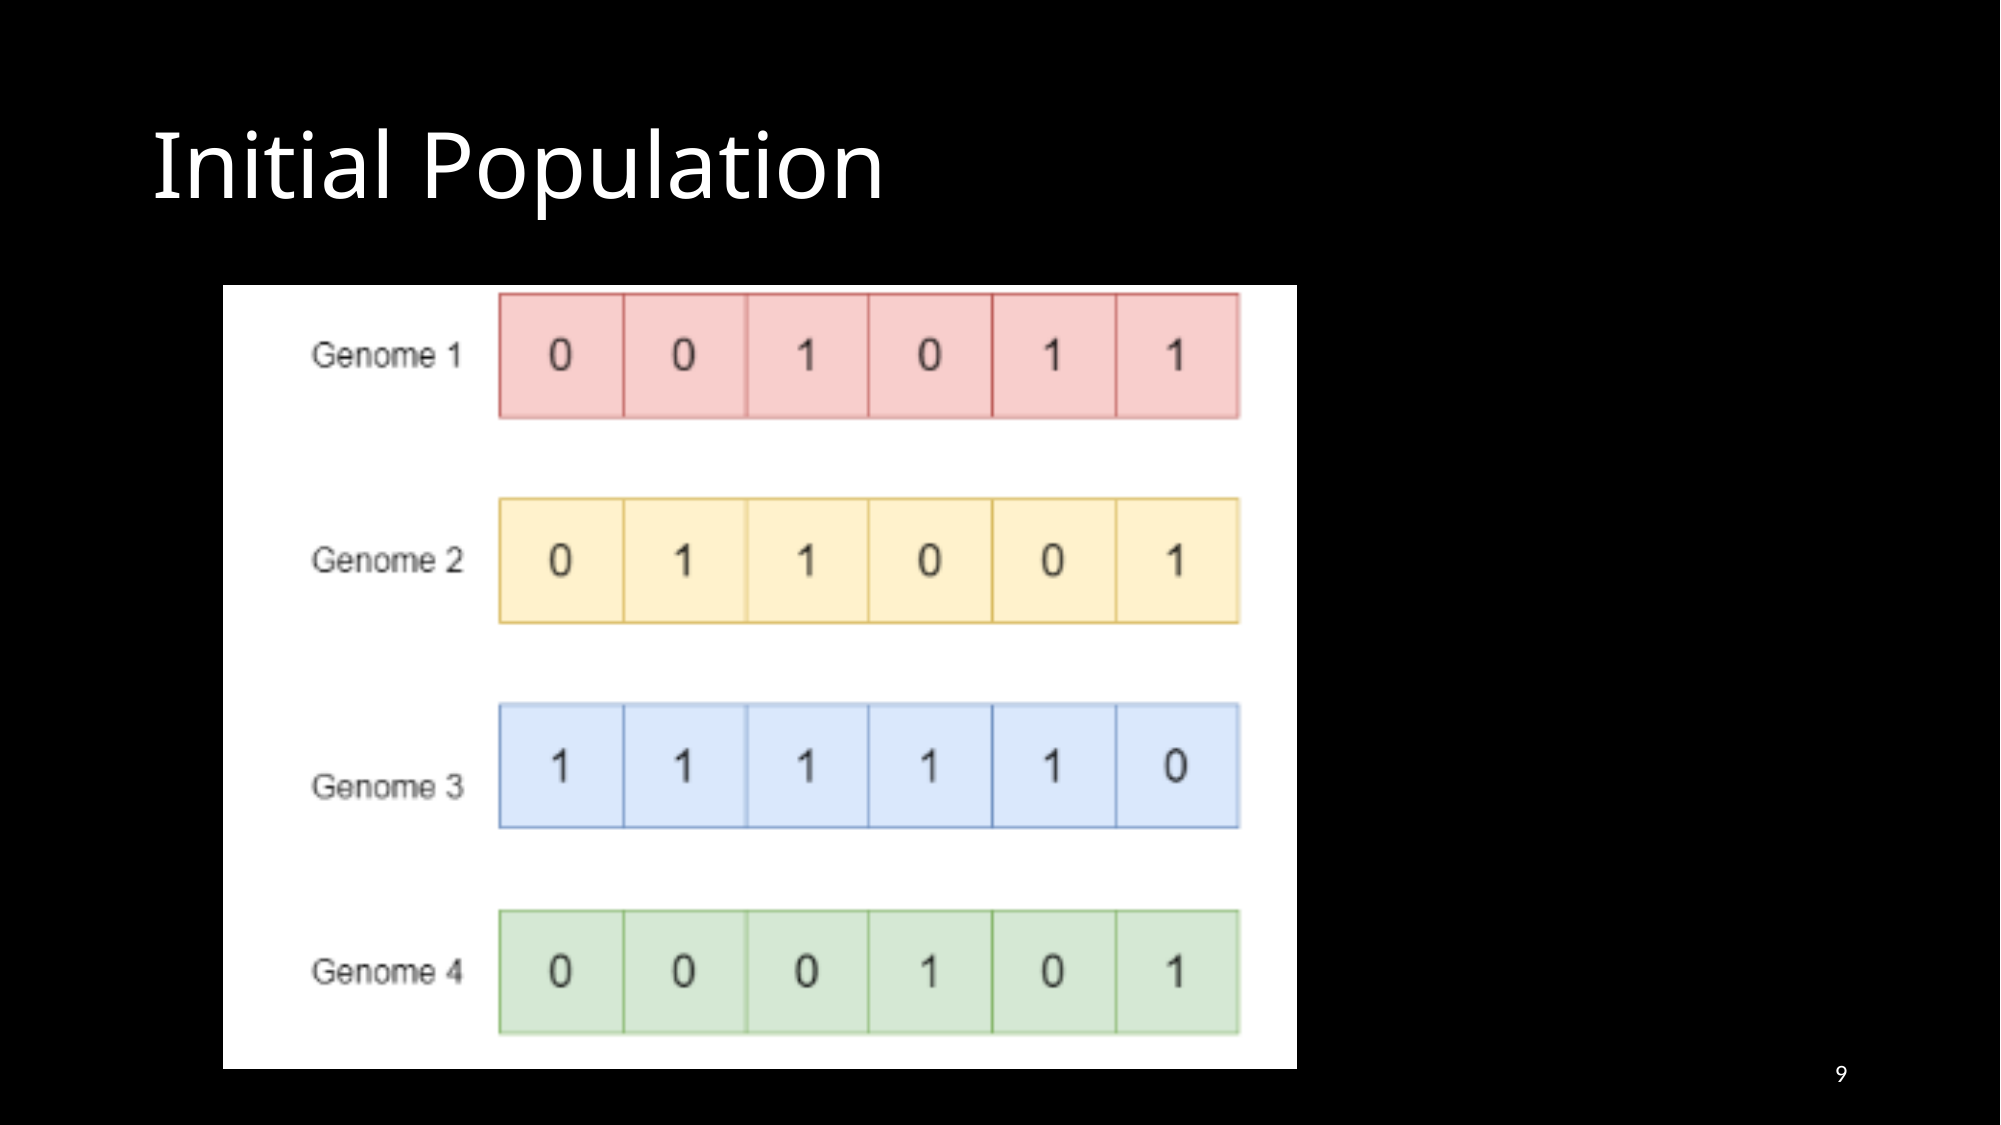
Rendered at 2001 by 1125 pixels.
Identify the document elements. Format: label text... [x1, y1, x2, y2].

slide_number 9 [1412, 1042, 1863, 1103]
title Initial Population [137, 59, 1863, 278]
picture [223, 285, 1297, 1069]
